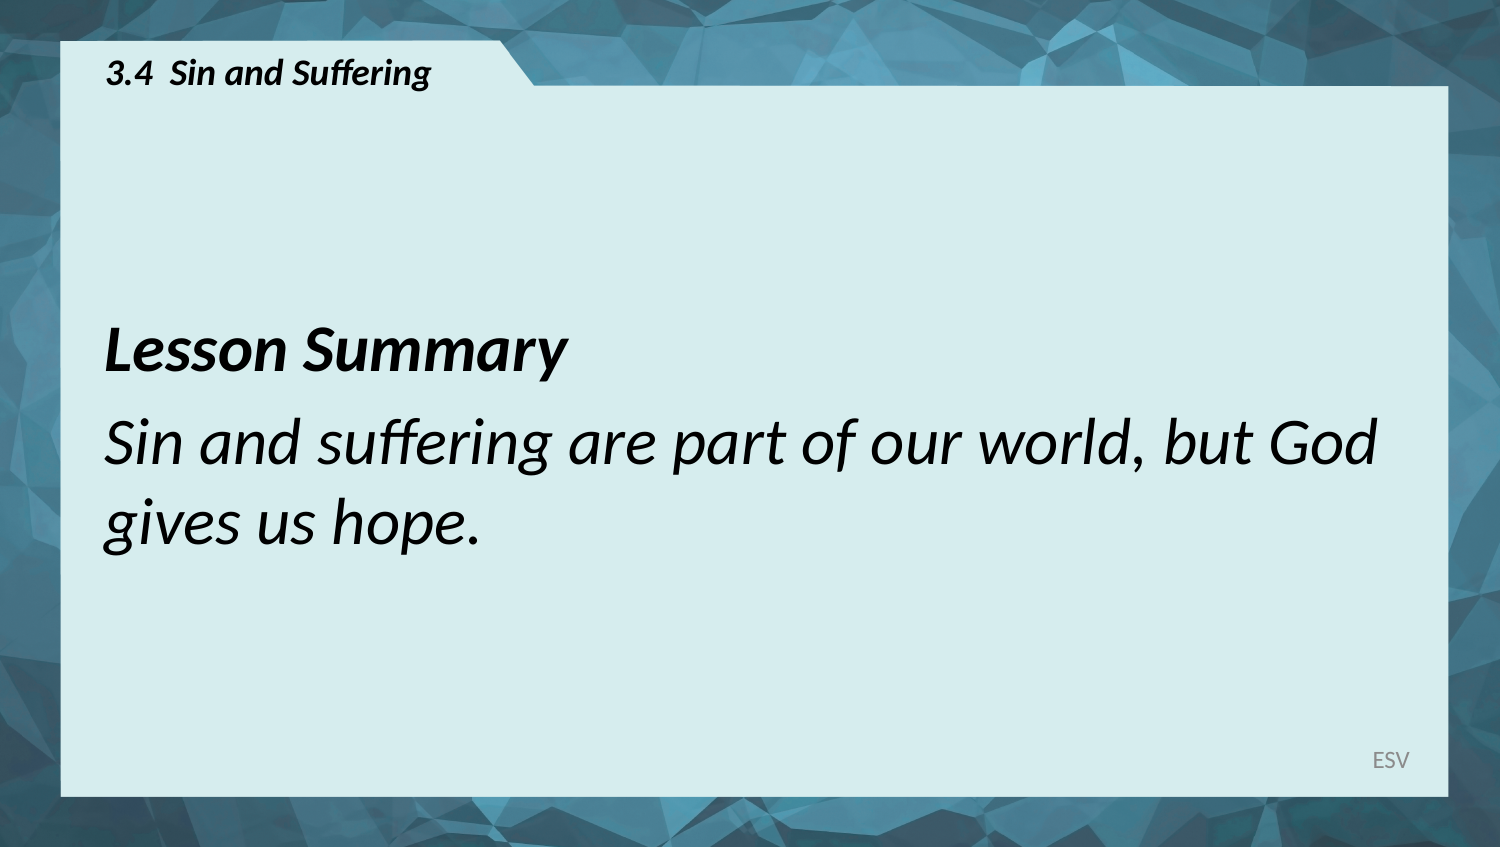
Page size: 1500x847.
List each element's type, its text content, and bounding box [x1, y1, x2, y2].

list Lesson Summary Sin and suffering are part of our world, but God gives us hope. [89, 141, 1403, 722]
picture [0, 0, 1500, 847]
title 3.4 Sin and Suffering [89, 33, 1420, 108]
footer ESV [950, 736, 1425, 782]
